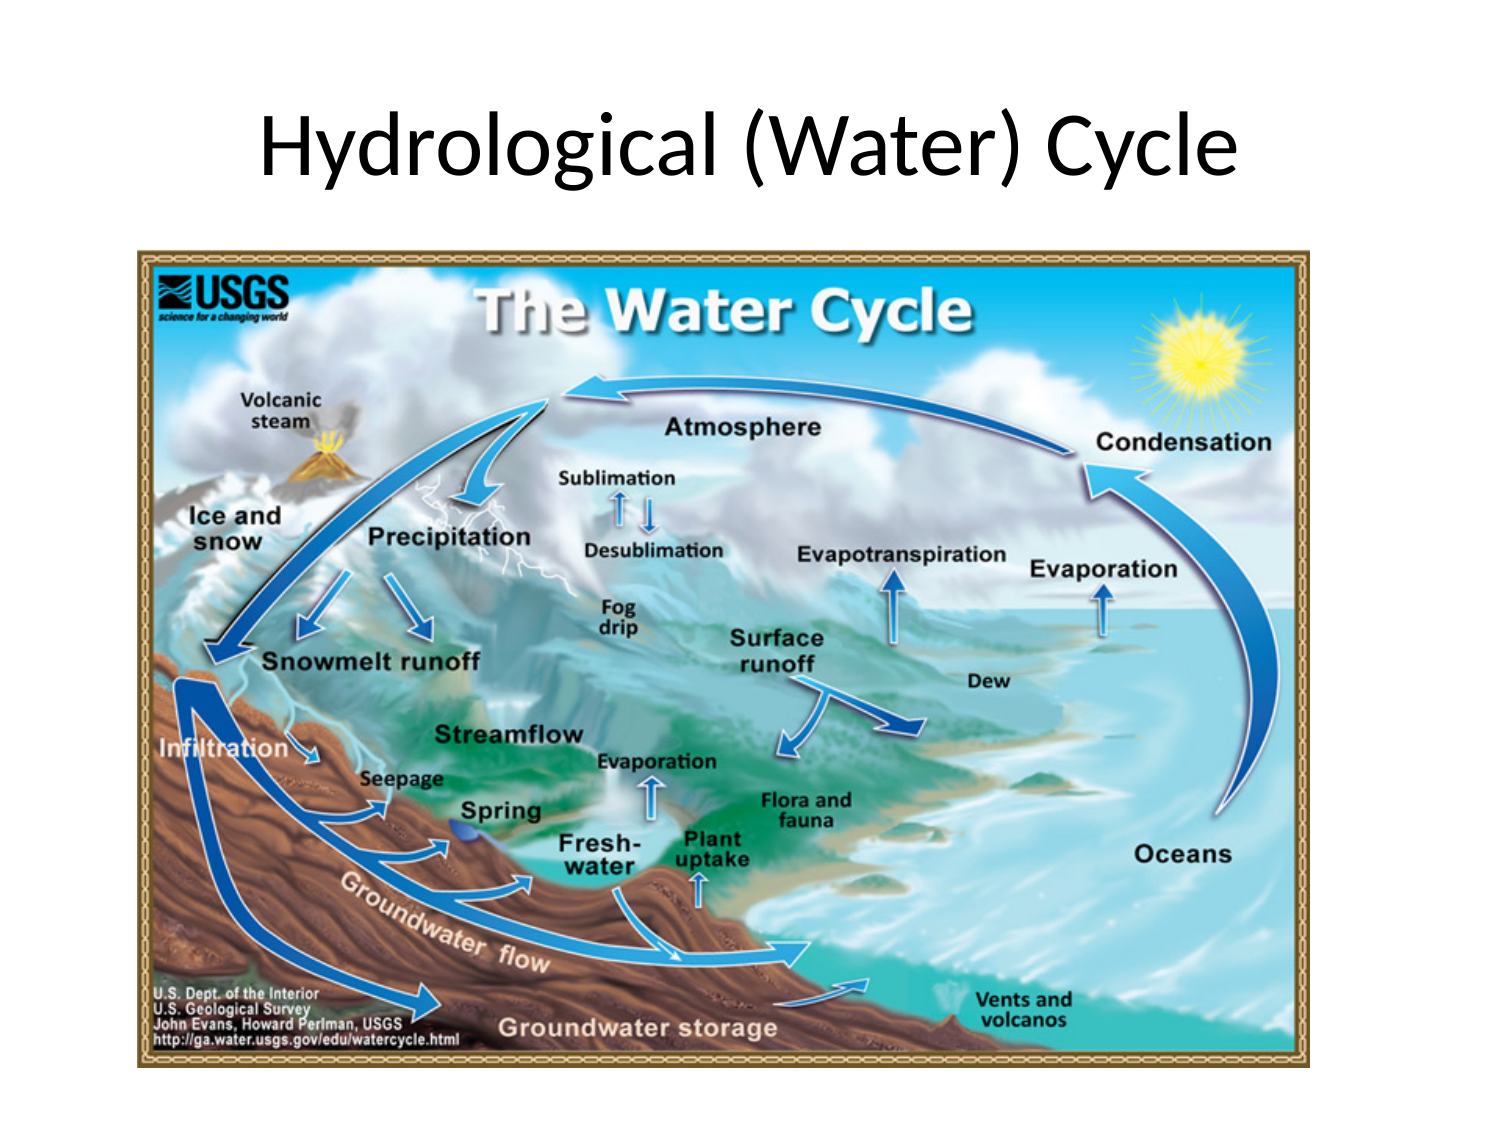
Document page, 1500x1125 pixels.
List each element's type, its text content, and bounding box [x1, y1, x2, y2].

picture [137, 249, 1310, 1068]
title Hydrological (Water) Cycle [75, 45, 1425, 233]
